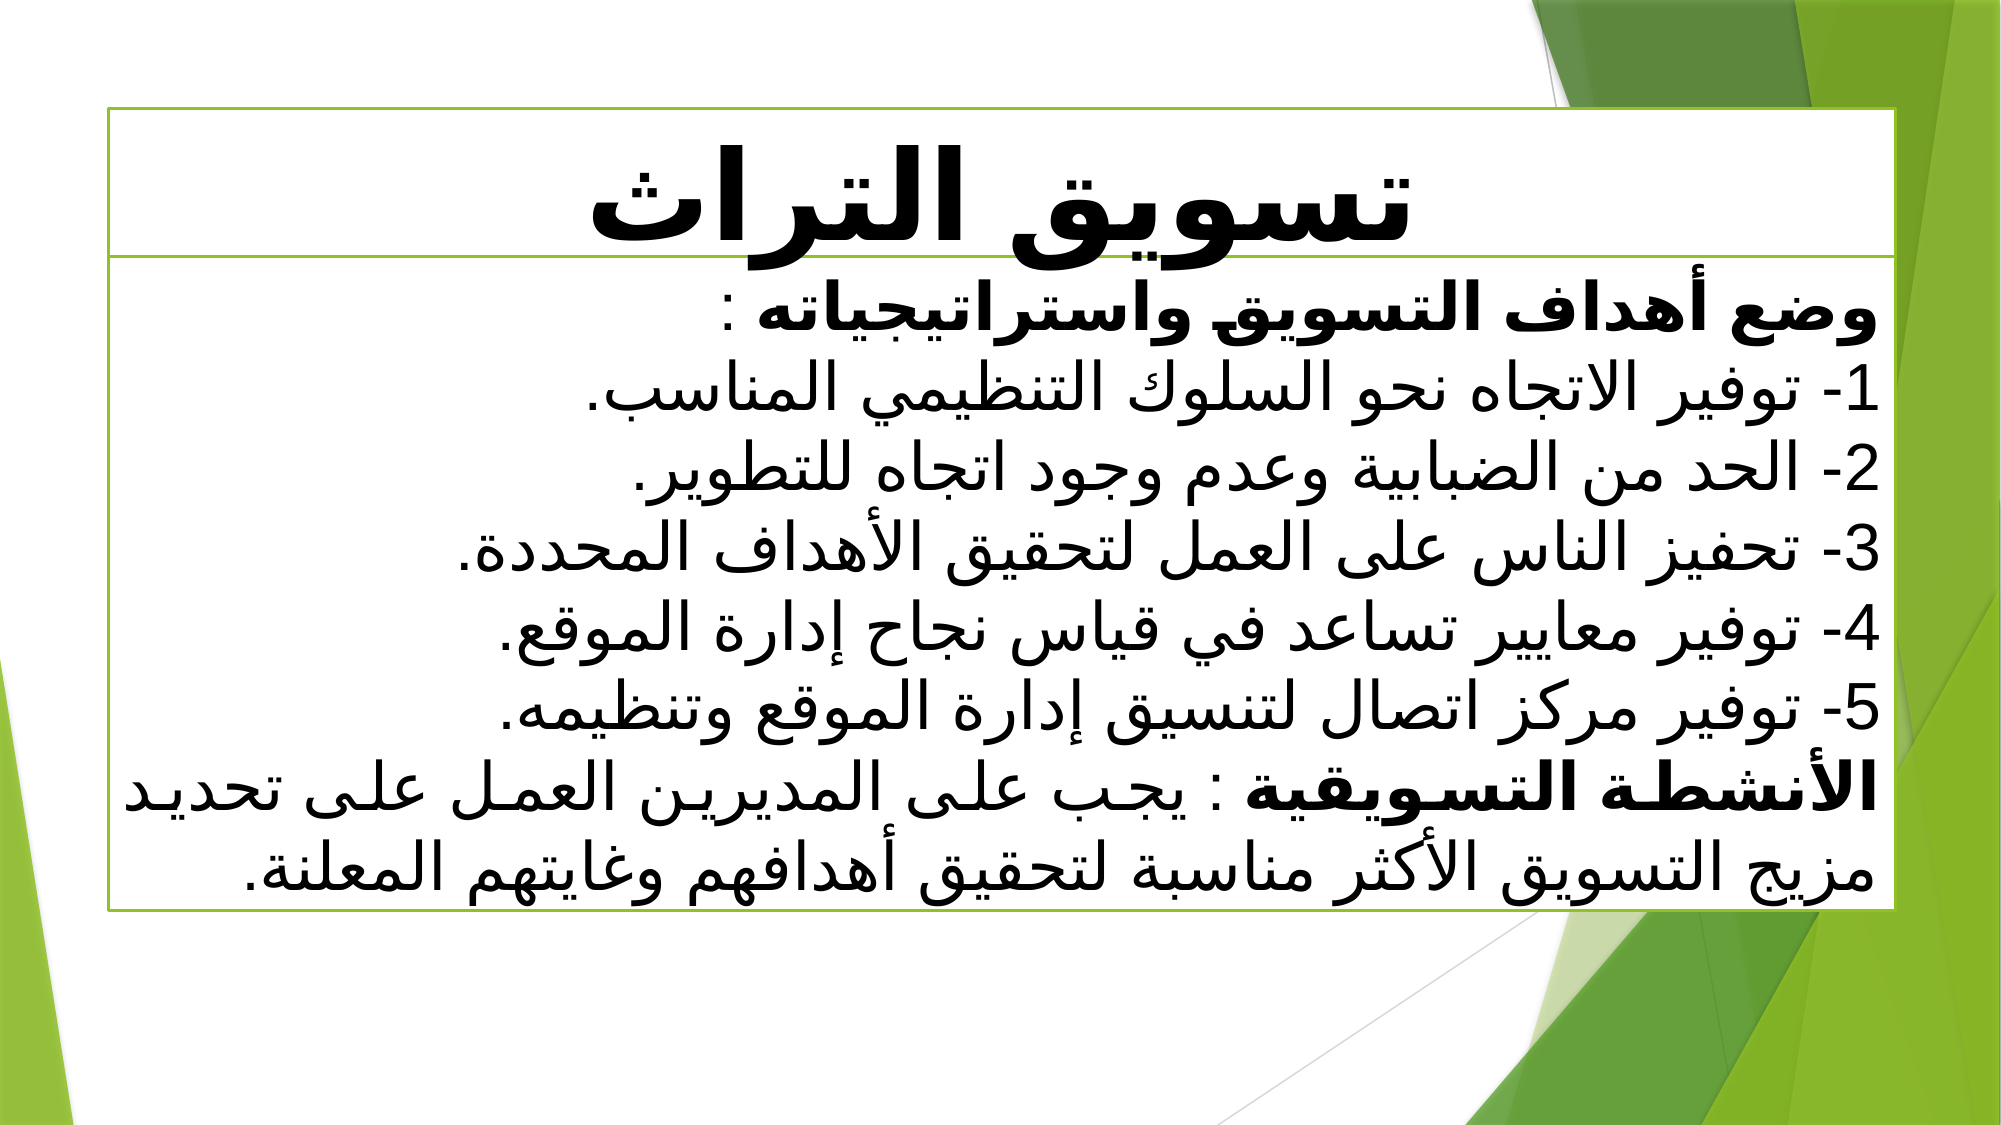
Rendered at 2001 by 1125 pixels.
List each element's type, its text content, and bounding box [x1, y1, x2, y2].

title تسويق التراث [107, 107, 1897, 258]
text_box وضع أهداف التسويق واستراتيجياته : 1- توفير الاتجاه نحو السلوك التنظيمي المناسب. 2- الحد من الضبابية وعدم وجود اتجاه للتطوير. 3- تحفيز الناس على العمل لتحقيق الأهداف المحددة. 4- توفير معايير تساعد في قياس نجاح إدارة الموقع. 5- توفير مركز اتصال لتنسيق إدارة الموقع وتنظيمه. الأنشطة التسويقية : يجب على المديرين العمل على تحديد مزيج التسويق الأكثر مناسبة لتحقيق أهدافهم وغايتهم المعلنة. [107, 258, 1897, 912]
